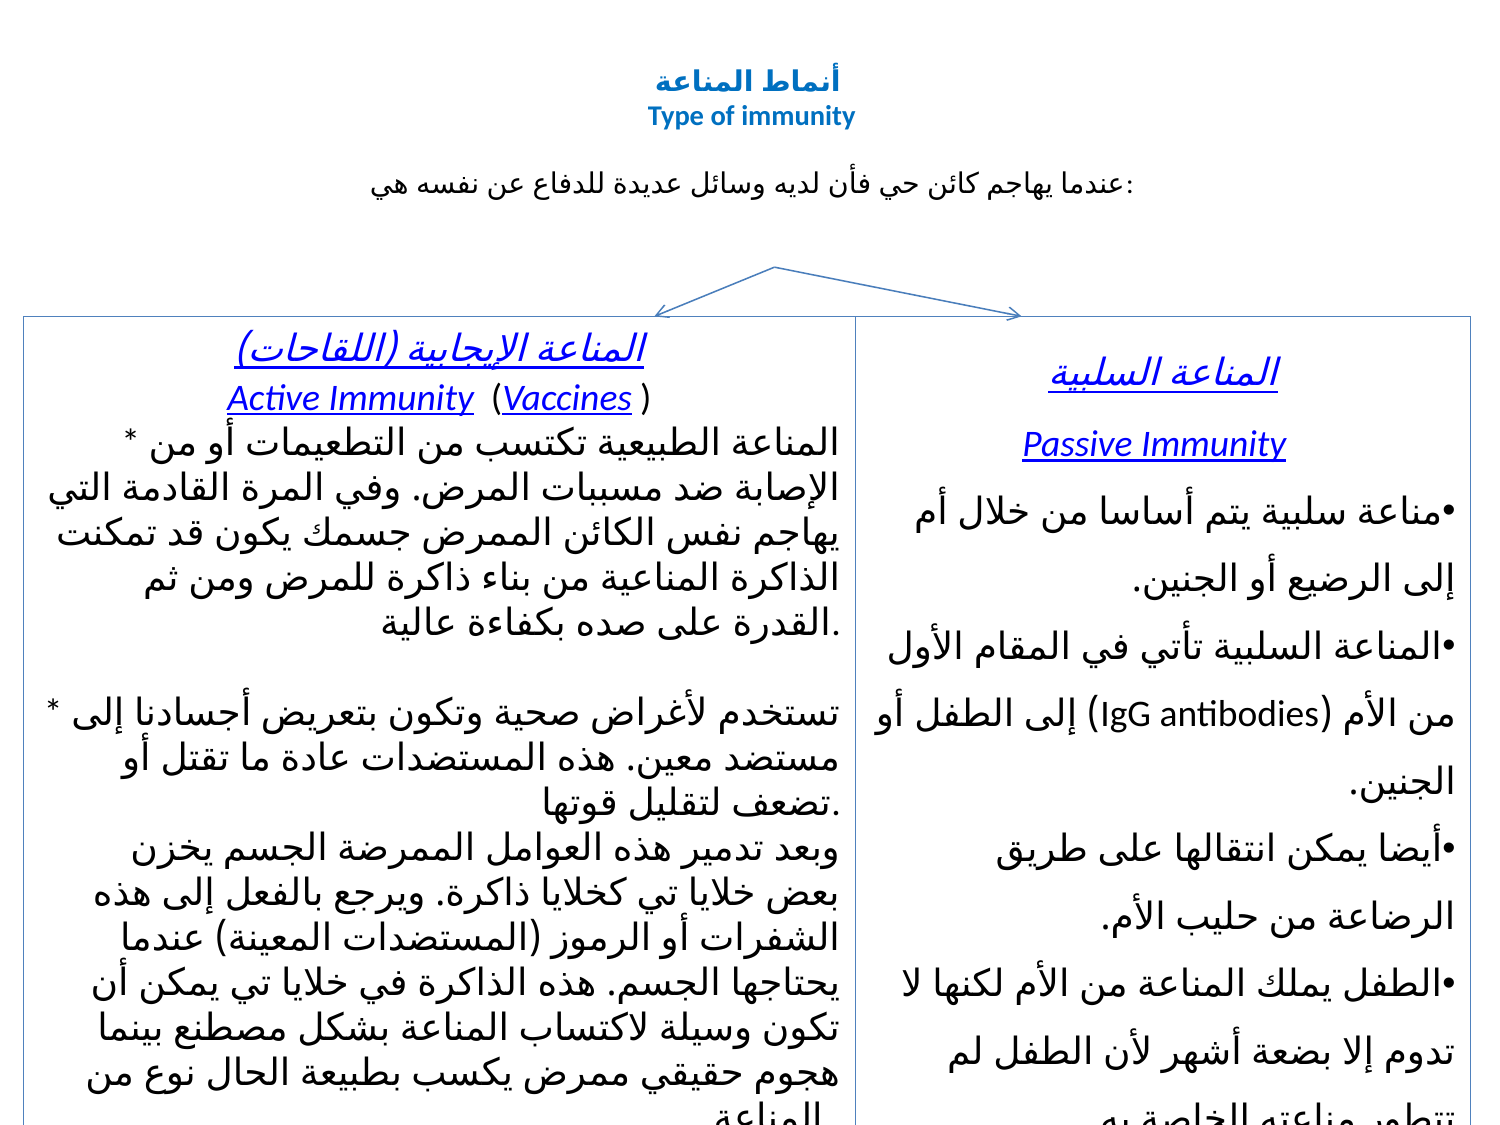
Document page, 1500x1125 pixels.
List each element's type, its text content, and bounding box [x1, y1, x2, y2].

text_box المناعة السلبية Passive Immunity مناعة سلبية يتم أساسا من خلال أم إلى الرضيع أو الجنين. المناعة السلبية تأتي في المقام الأول من الأم (IgG antibodies) إلى الطفل أو الجنين. أيضا يمكن انتقالها على طريق الرضاعة من حليب الأم. الطفل يملك المناعة من الأم لكنها لا تدوم إلا بضعة أشهر لأن الطفل لم تتطور مناعته الخاصة به. [855, 316, 1471, 1125]
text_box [654, 266, 773, 317]
title أنماط المناعة Type of immunity عندما يهاجم كائن حي فأن لديه وسائل عديدة للدفاع عن نفسه هي: [76, 54, 1427, 243]
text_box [774, 266, 1022, 317]
text_box المناعة الإيجابية (اللقاحات) Active Immunity (Vaccines ) * المناعة الطبيعية تكتسب من التطعيمات أو من الإصابة ضد مسببات المرض. وفي المرة القادمة التي يهاجم نفس الكائن الممرض جسمك يكون قد تمكنت الذاكرة المناعية من بناء ذاكرة للمرض ومن ثم القدرة على صده بكفاءة عالية. * تستخدم لأغراض صحية وتكون بتعريض أجسادنا إلى مستضد معين. هذه المستضدات عادة ما تقتل أو تضعف لتقليل قوتها. وبعد تدمير هذه العوامل الممرضة الجسم يخزن بعض خلايا تي كخلايا ذاكرة. ويرجع بالفعل إلى هذه الشفرات أو الرموز (المستضدات المعينة) عندما يحتاجها الجسم. هذه الذاكرة في خلايا تي يمكن أن تكون وسيلة لاكتساب المناعة بشكل مصطنع بينما هجوم حقيقي ممرض يكسب بطبيعة الحال نوع من المناعة. [23, 316, 855, 1125]
